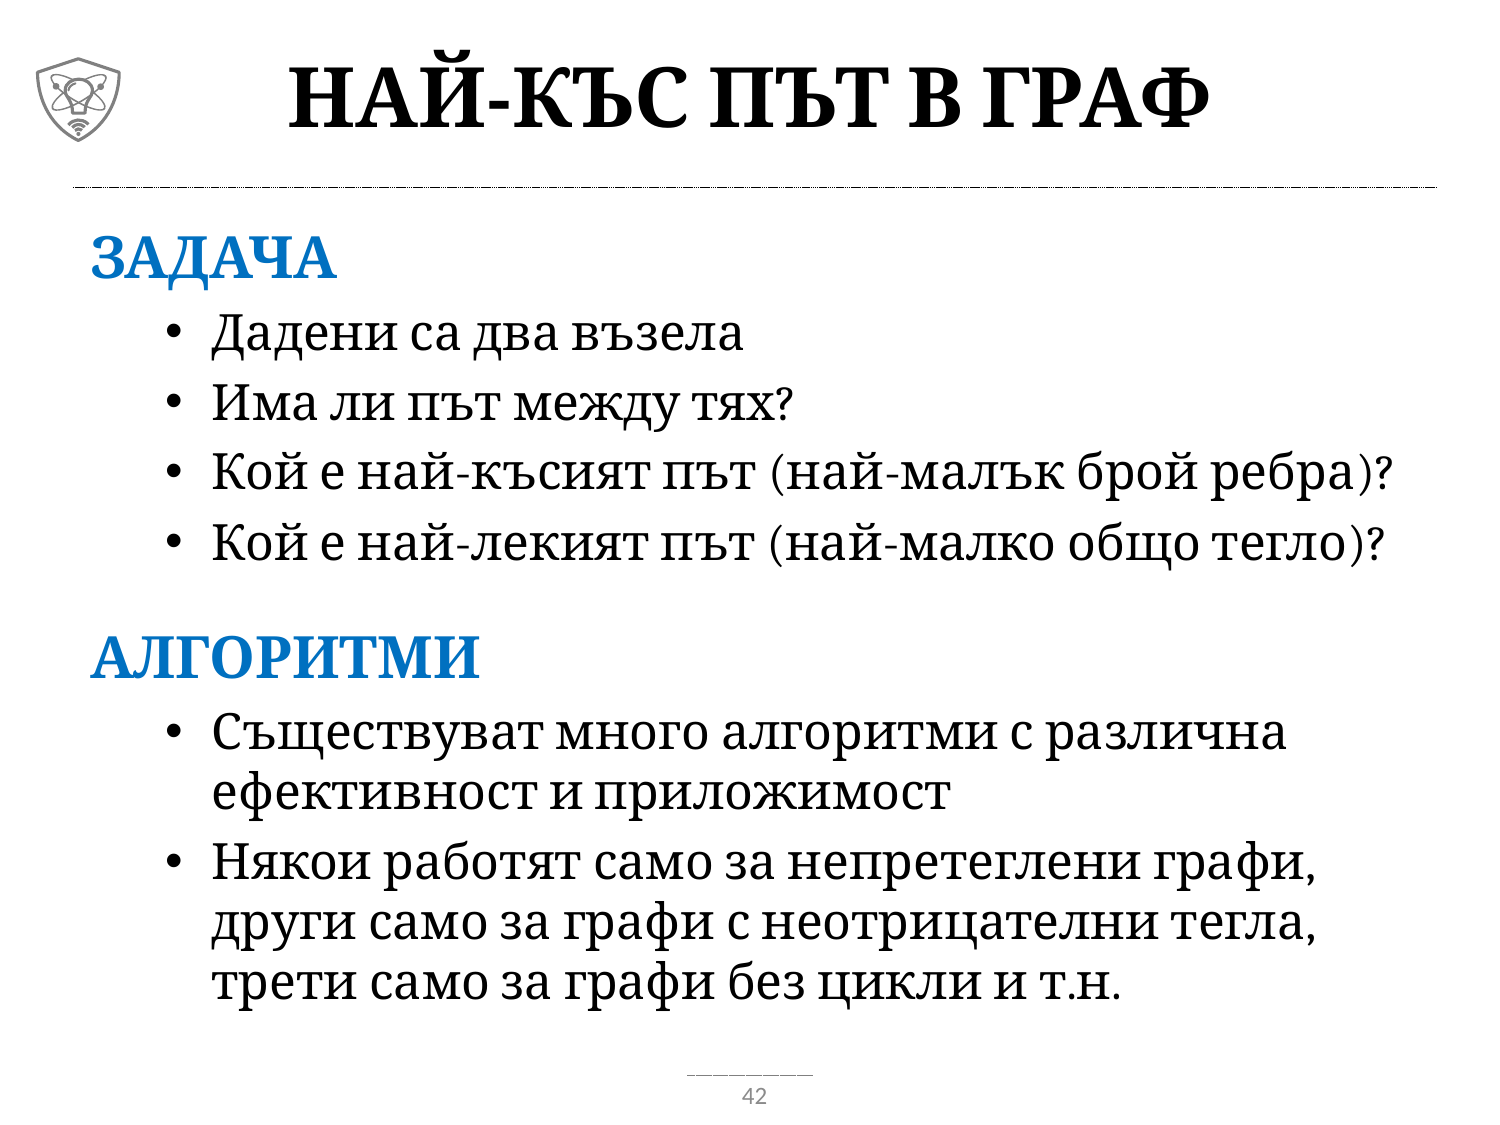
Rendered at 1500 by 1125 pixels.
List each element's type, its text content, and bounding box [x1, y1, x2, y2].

slide_number 42 [579, 1065, 930, 1125]
title Най-къс път в граф [0, 0, 1500, 188]
list Задача Дадени са два възела Има ли път между тях? Кой е най-късият път (най-малък брой ребра)? Кой е най-лекият път (най-малко общо тегло)? Алгоритми Съществуват много алгоритми с различна ефективност и приложимост Някои работят само за непретеглени графи, други само за графи с неотрицателни тегла, трети само за графи без цикли и т.н. [75, 212, 1450, 1063]
